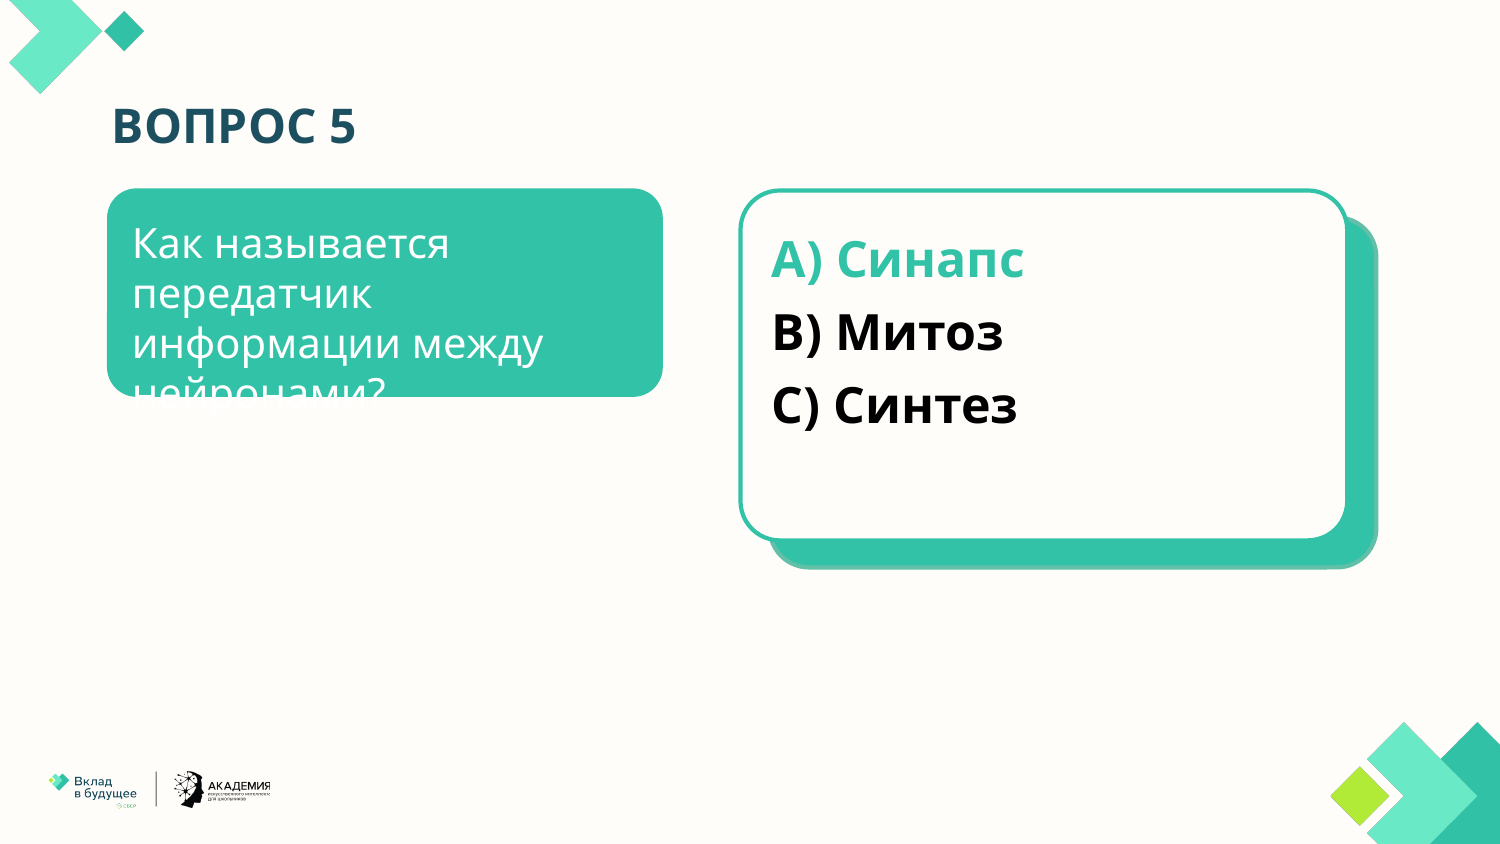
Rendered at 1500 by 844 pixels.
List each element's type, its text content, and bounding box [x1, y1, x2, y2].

text_box А) Синапс B) Митоз C) Синтез [766, 229, 1322, 440]
text_box Как называется передатчик информации между нейронами? [124, 209, 646, 425]
picture [1330, 722, 1500, 844]
picture [9, 0, 144, 94]
picture [31, 755, 271, 826]
text_box [109, 190, 661, 392]
text_box [740, 190, 1348, 541]
text_box [771, 218, 1377, 568]
text_box ВОПРОС 5 [104, 81, 633, 161]
